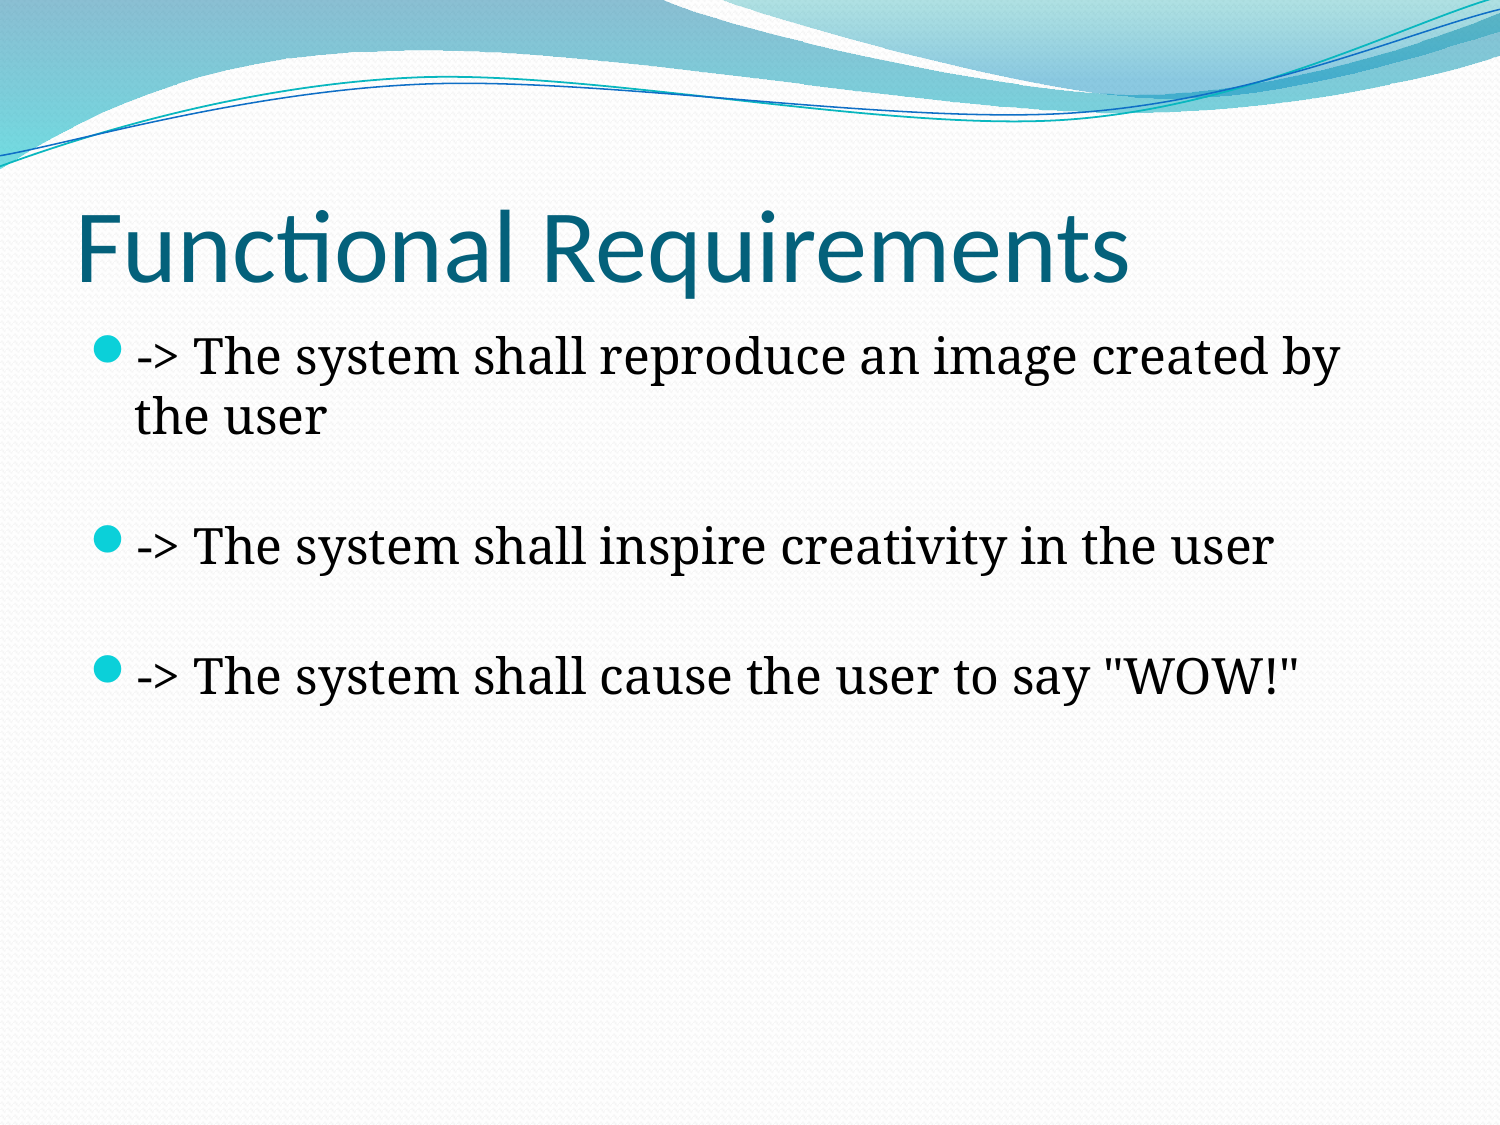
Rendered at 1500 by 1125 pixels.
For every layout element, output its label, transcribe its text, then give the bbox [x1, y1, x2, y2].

list -> The system shall reproduce an image created by the user -> The system shall inspire creativity in the user -> The system shall cause the user to say "WOW!" [75, 317, 1425, 1038]
title Functional Requirements [75, 115, 1425, 303]
